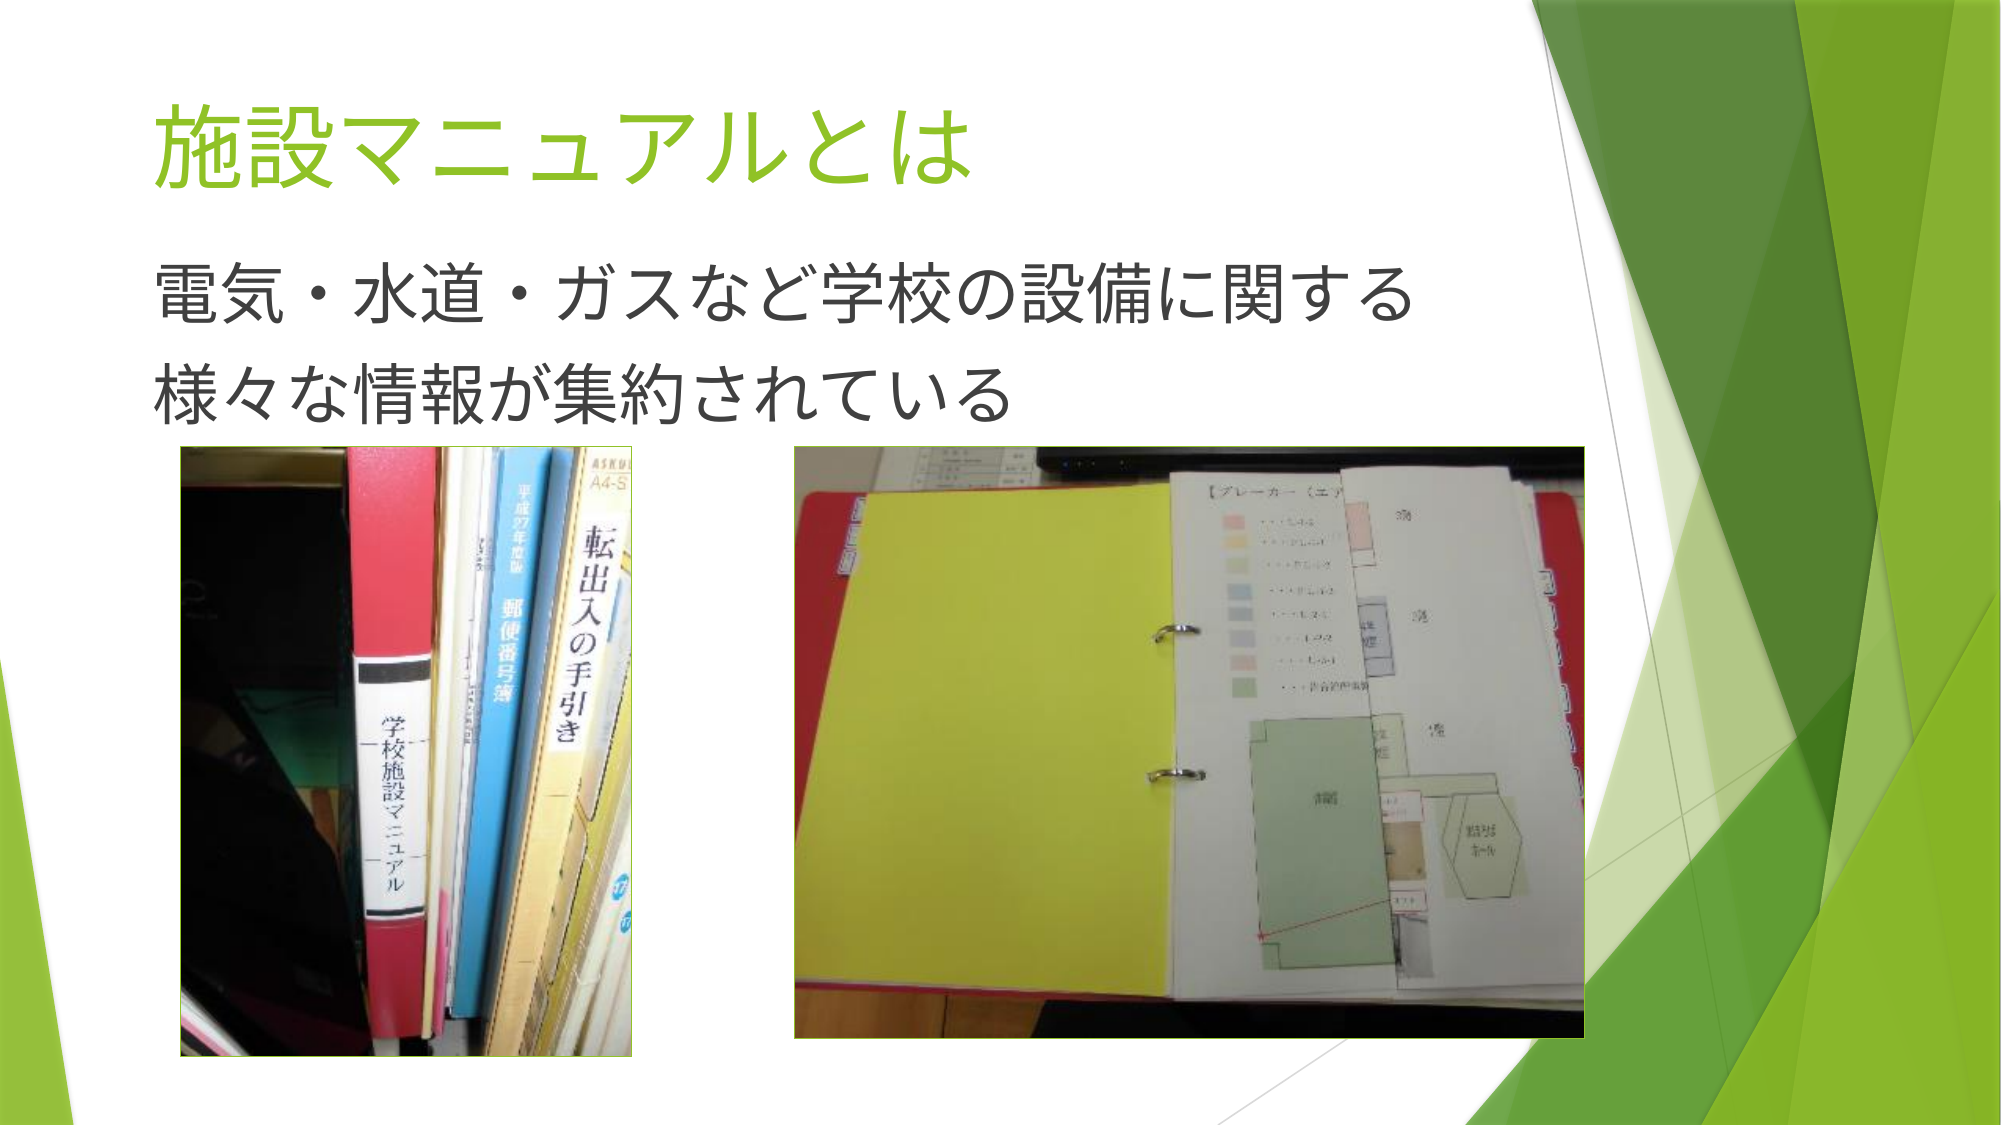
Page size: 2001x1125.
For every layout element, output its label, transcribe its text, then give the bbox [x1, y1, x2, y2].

title 施設マニュアルとは [137, 82, 1863, 300]
picture [793, 445, 1585, 1040]
picture [180, 445, 633, 1057]
list 電気・水道・ガスなど学校の設備に関する 様々な情報が集約されている [137, 244, 1585, 355]
